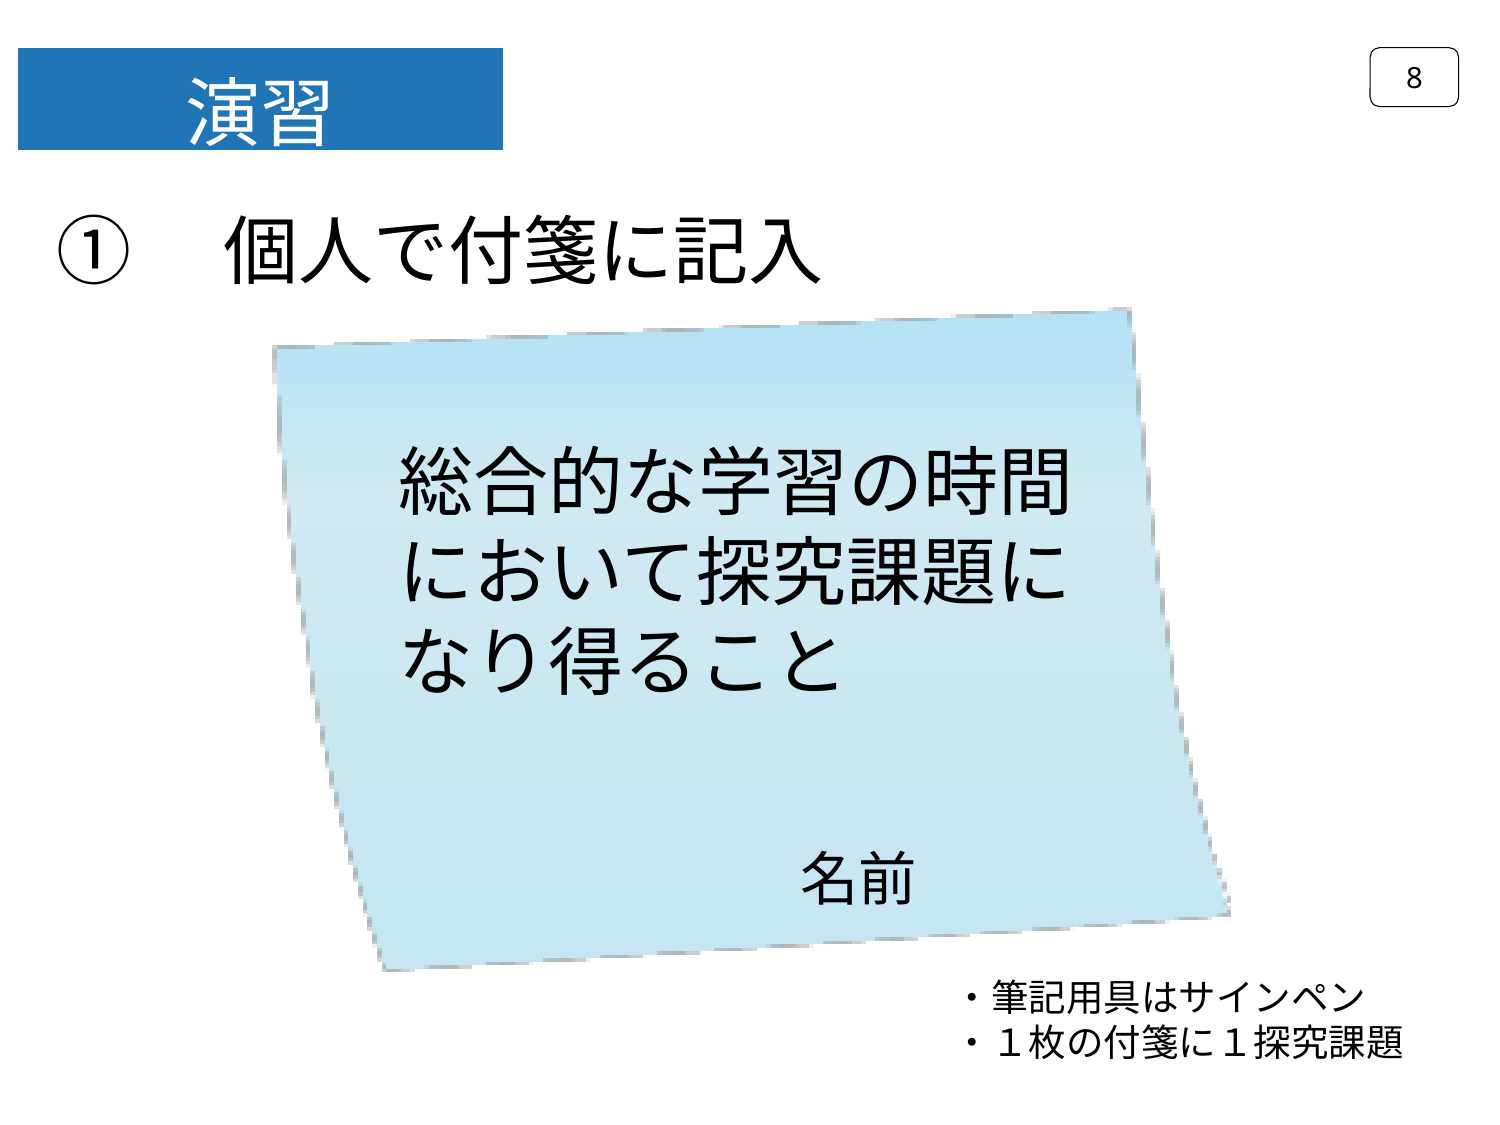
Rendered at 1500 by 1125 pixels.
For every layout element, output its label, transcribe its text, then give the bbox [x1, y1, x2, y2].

text_box ① 個人で付箋に記入 [41, 196, 1045, 302]
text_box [216, 249, 1284, 1028]
text_box ・筆記用具はサインペン ・１枚の付箋に１探究課題 [939, 966, 1424, 1072]
text_box 8 [1368, 46, 1460, 108]
text_box 演習 [18, 48, 503, 150]
